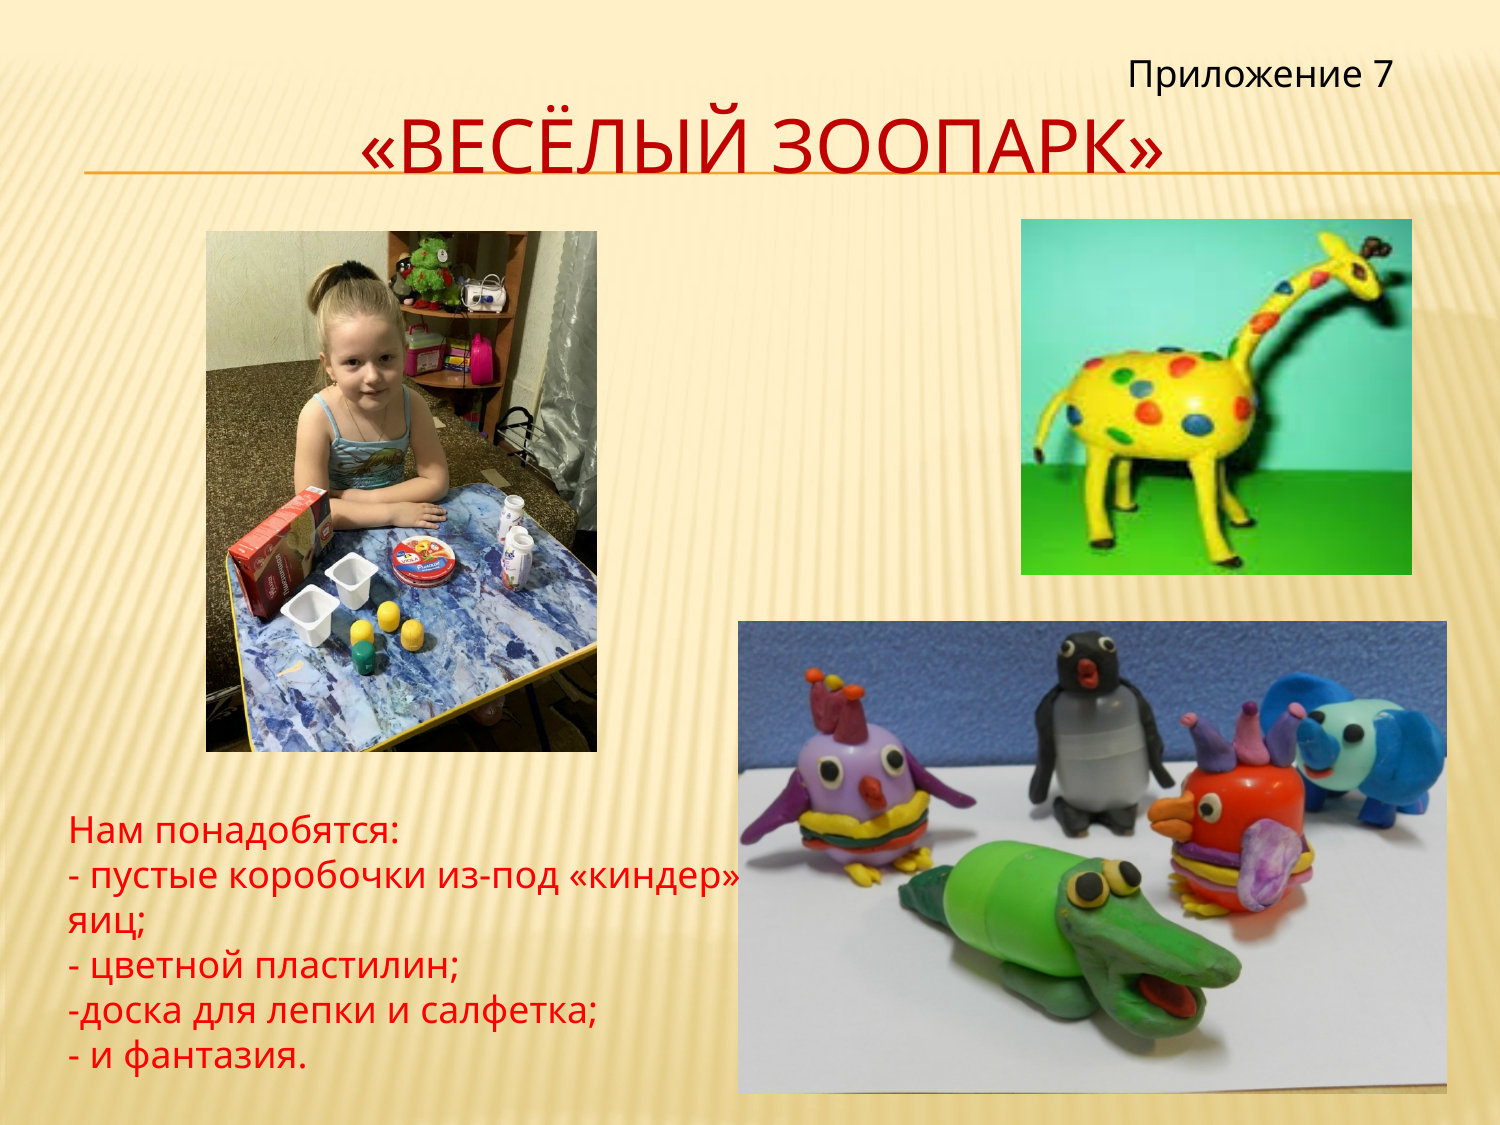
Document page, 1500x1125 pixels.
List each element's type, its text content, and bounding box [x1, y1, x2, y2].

text_box Приложение 7 [1112, 42, 1410, 103]
text_box Нам понадобятся: - пустые коробочки из-под «киндер» яиц; - цветной пластилин; -доска для лепки и салфетка; - и фантазия. [53, 798, 727, 1084]
picture [1021, 219, 1412, 575]
picture [737, 621, 1448, 1095]
title «весёлый зоопарк» [50, 75, 1475, 213]
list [206, 231, 597, 752]
